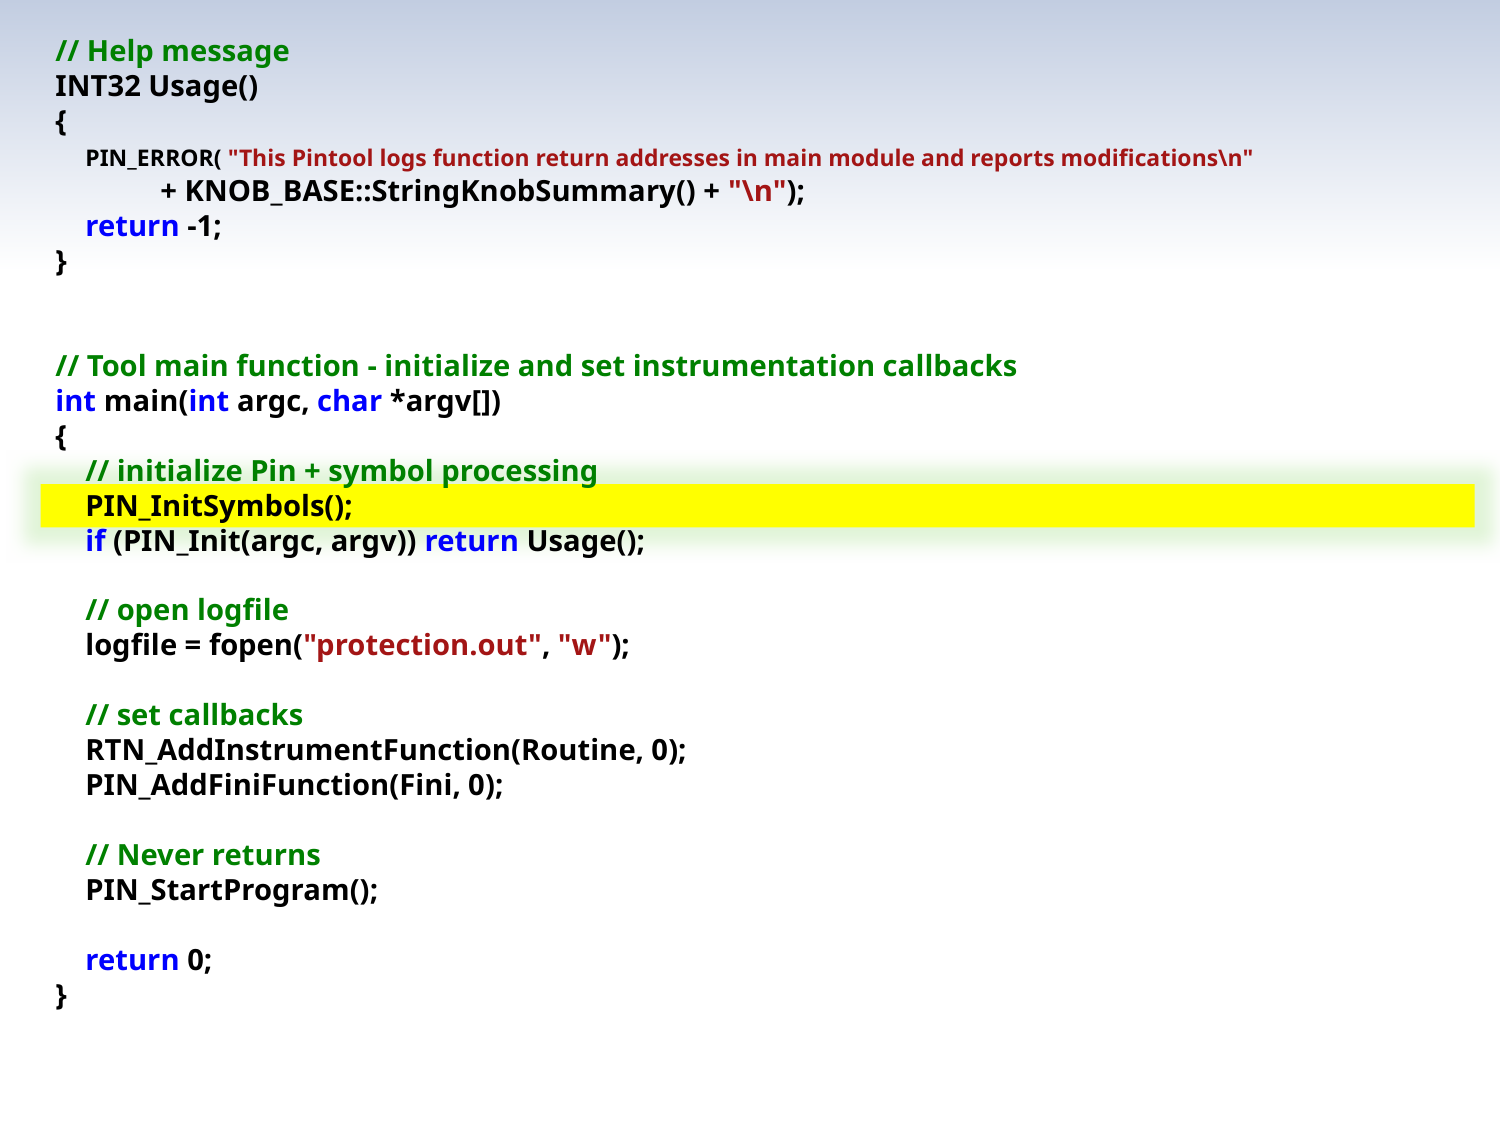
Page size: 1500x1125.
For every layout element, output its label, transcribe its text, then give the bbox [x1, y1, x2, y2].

text_box [1464, 483, 1476, 528]
text_box // Help message INT32 Usage() { PIN_ERROR( "This Pintool logs function return addresses in main module and reports modifications\n" + KNOB_BASE::StringKnobSummary() + "\n"); return -1; } // Tool main function - initialize and set instrumentation callbacks int main(int argc, char *argv[]) { // initialize Pin + symbol processing PIN_InitSymbols(); if (PIN_Init(argc, argv)) return Usage(); // open logfile logfile = fopen("protection.out", "w"); // set callbacks RTN_AddInstrumentFunction(Routine, 0); PIN_AddFiniFunction(Fini, 0); // Never returns PIN_StartProgram(); return 0; } [40, 24, 1464, 1019]
